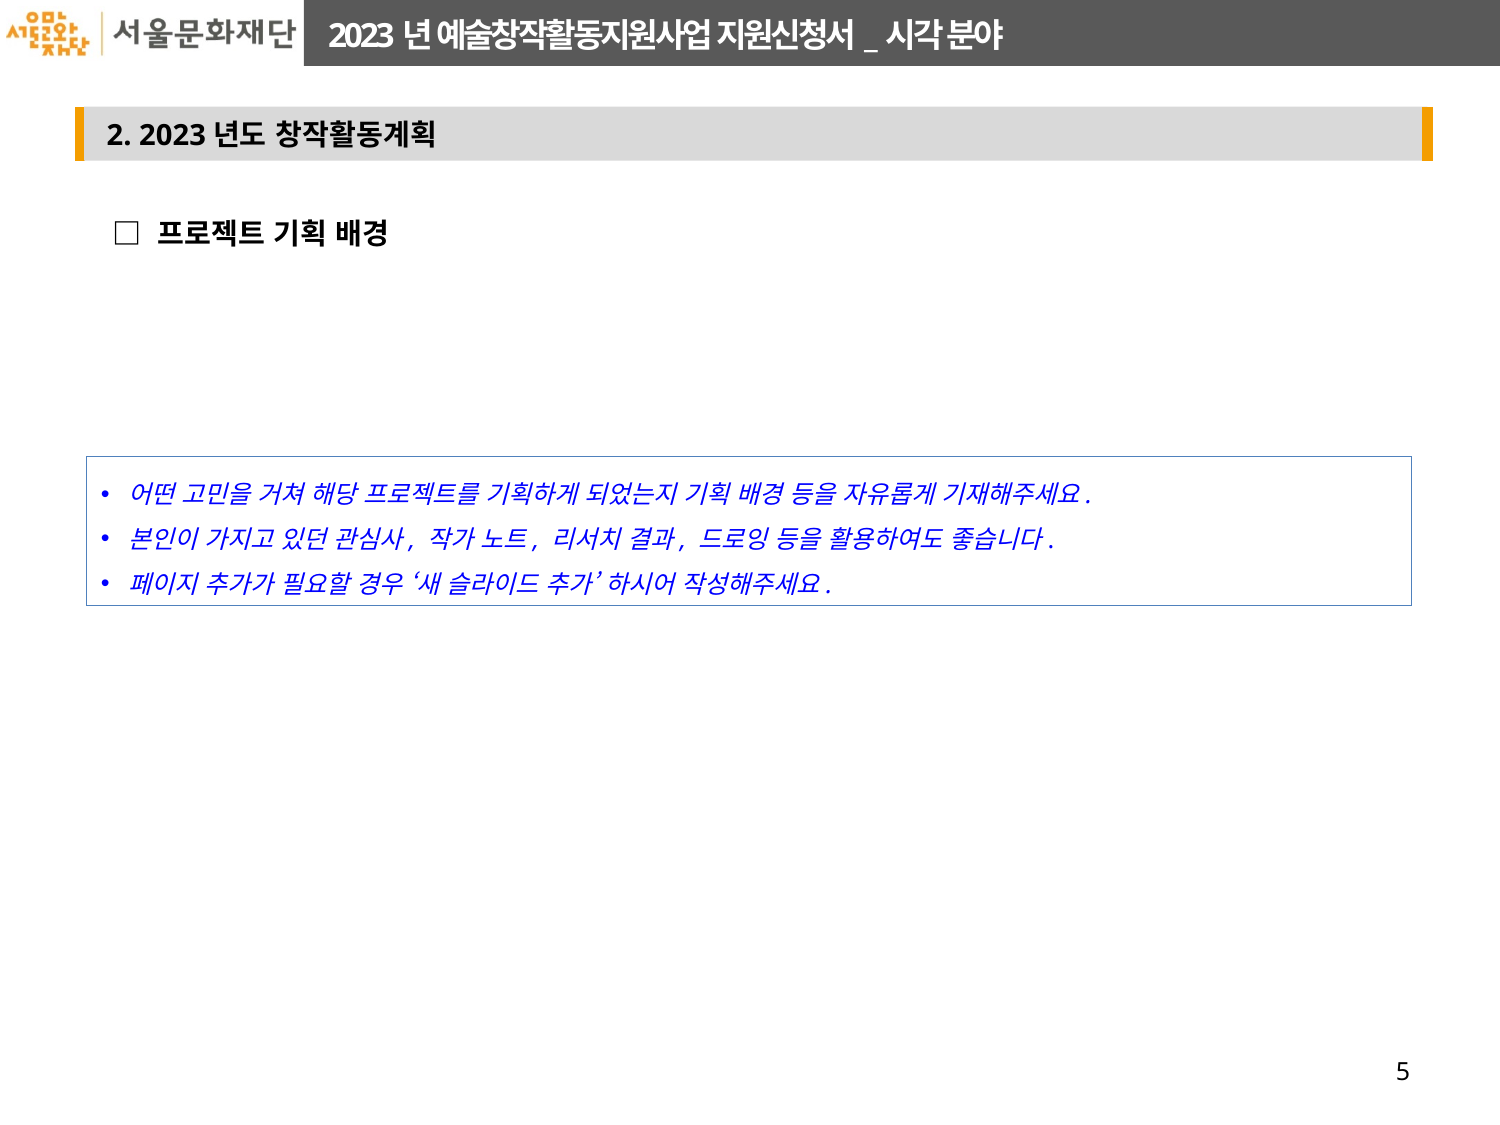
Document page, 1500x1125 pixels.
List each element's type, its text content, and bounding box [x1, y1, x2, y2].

text_box 어떤 고민을 거쳐 해당 프로젝트를 기획하게 되었는지 기획 배경 등을 자유롭게 기재해주세요. 본인이 가지고 있던 관심사, 작가 노트, 리서치 결과, 드로잉 등을 활용하여도 좋습니다. 페이지 추가가 필요할 경우 ‘새 슬라이드 추가’ 하시어 작성해주세요. [86, 456, 1412, 606]
slide_number 5 [1074, 1042, 1425, 1103]
picture [6, 6, 298, 61]
text_box □ 프로젝트 기획 배경 [98, 208, 1459, 398]
